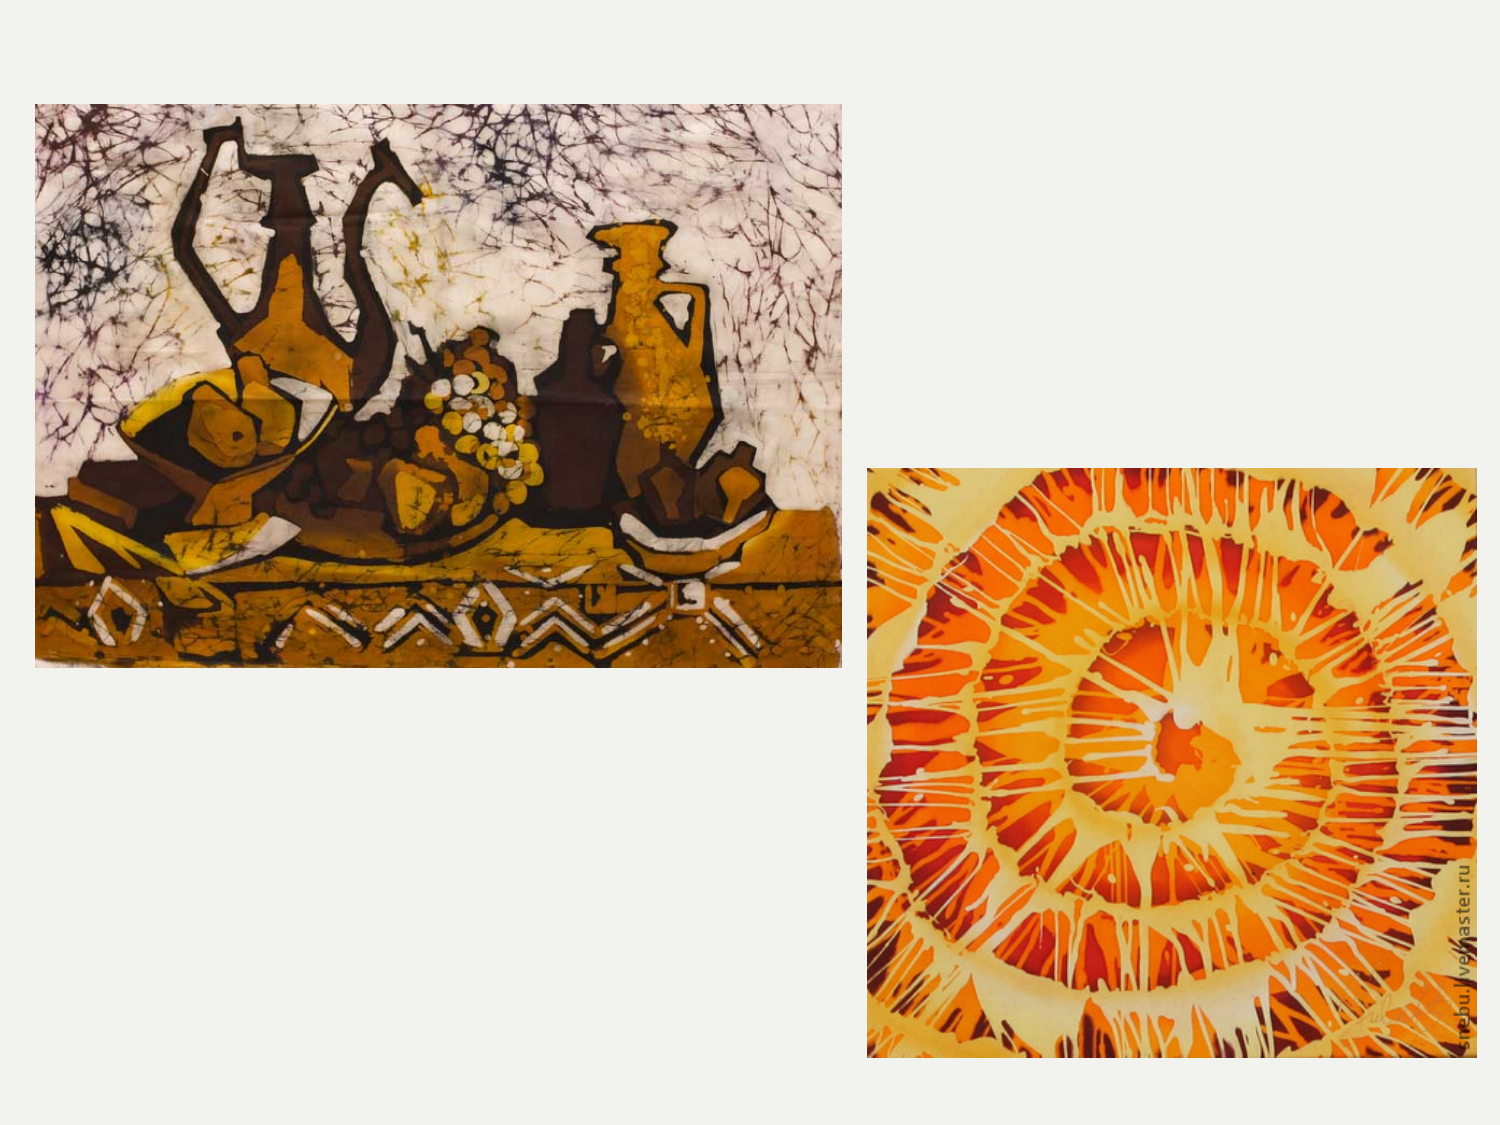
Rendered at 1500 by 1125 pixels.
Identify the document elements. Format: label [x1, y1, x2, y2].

picture [866, 468, 1477, 1059]
picture [34, 104, 842, 669]
